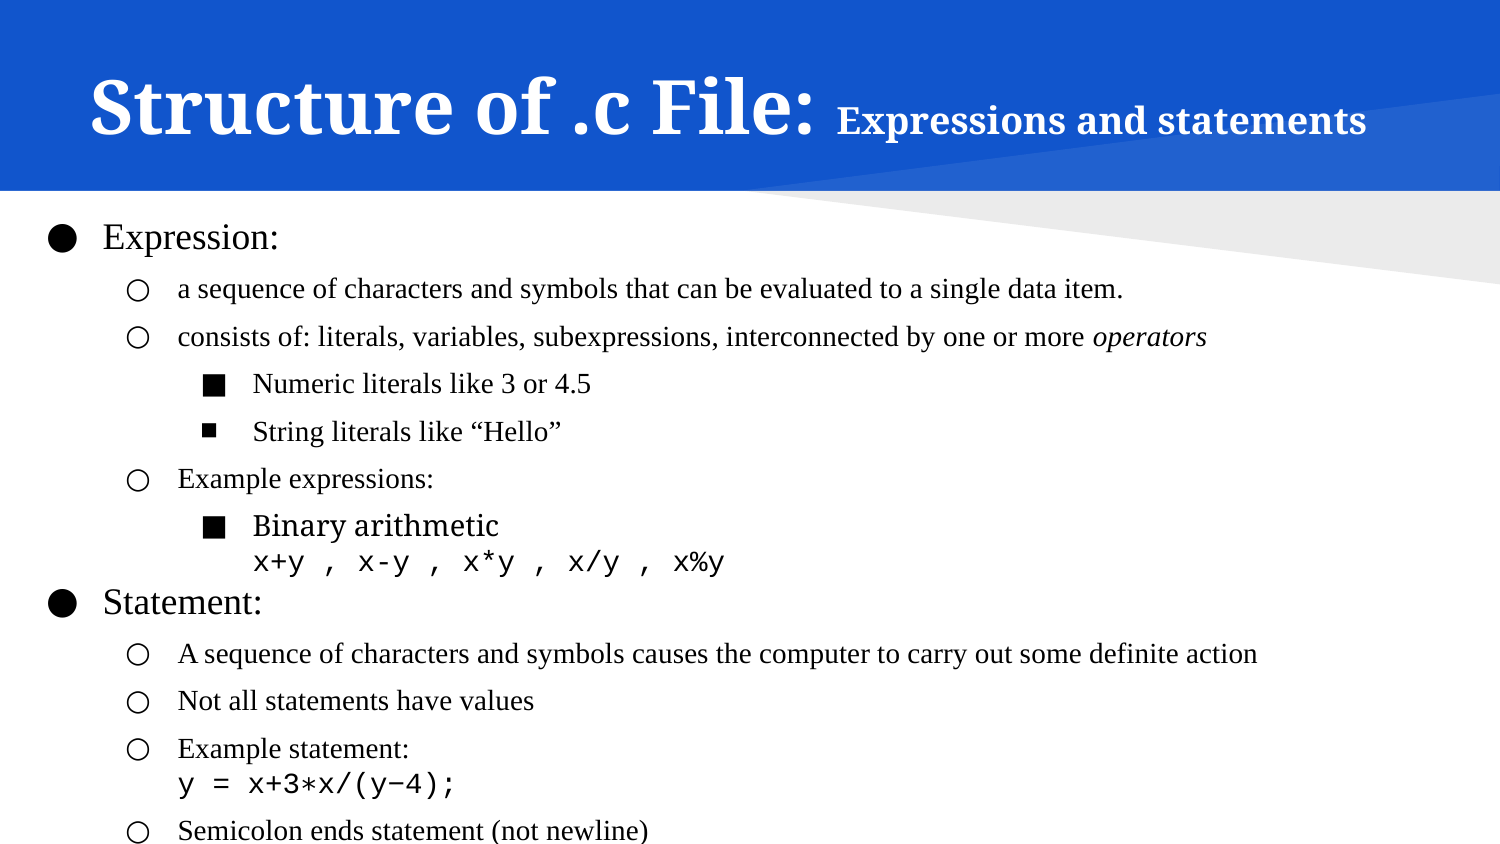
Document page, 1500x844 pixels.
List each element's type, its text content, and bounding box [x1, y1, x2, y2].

title Structure of .c File: Expressions and statements [75, 33, 1425, 175]
list Expression: a sequence of characters and symbols that can be evaluated to a single data item. consists of: literals, variables, subexpressions, interconnected by one or more operators Numeric literals like 3 or 4.5 String literals like “Hello” Example expressions: Binary arithmetic x+y , x-y , x*y , x/y , x%y Statement: A sequence of characters and symbols causes the computer to carry out some definite action Not all statements have values Example statement: y = x+3∗x/(y−4); Semicolon ends statement (not newline) [12, 196, 1363, 808]
